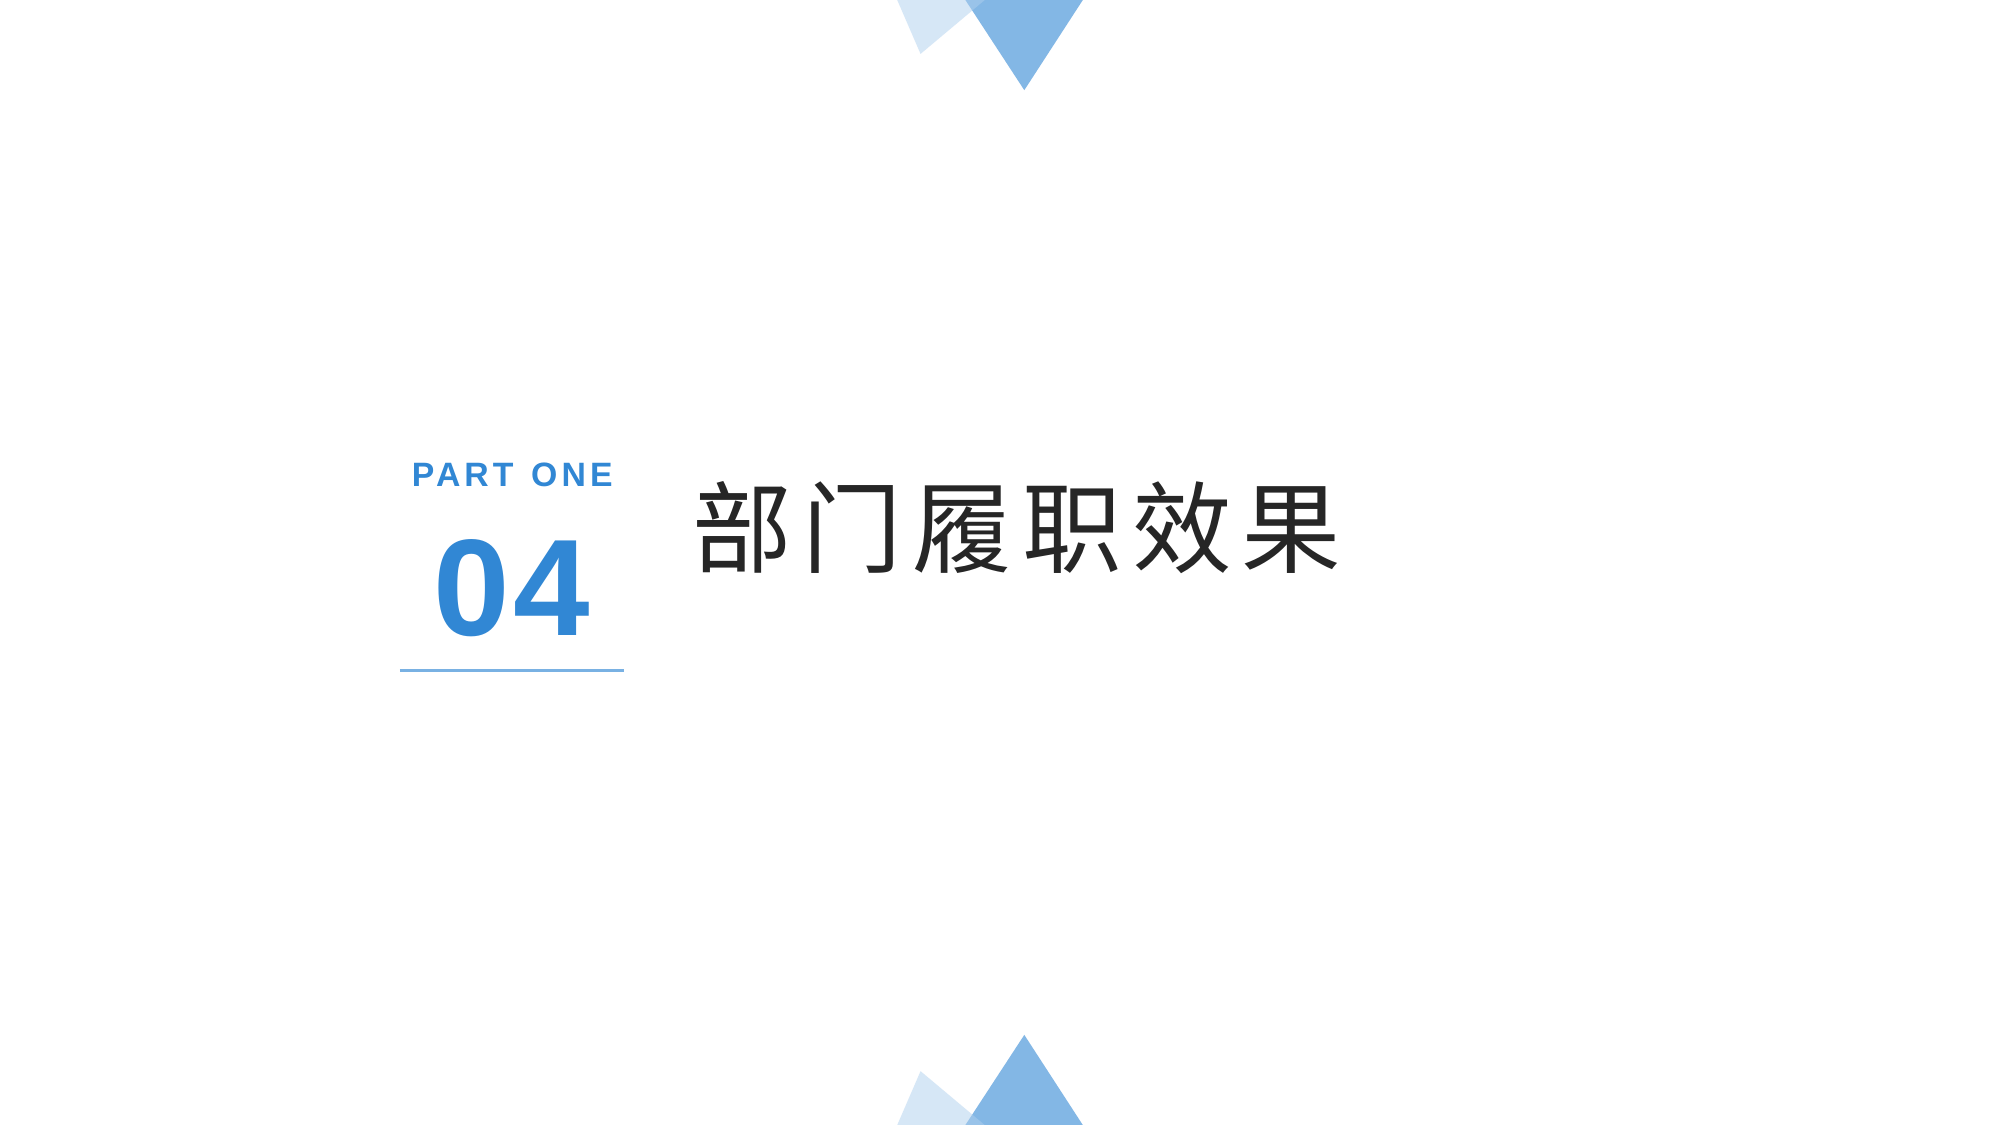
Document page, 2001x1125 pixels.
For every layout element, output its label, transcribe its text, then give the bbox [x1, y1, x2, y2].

text_box PART ONE [376, 444, 649, 501]
title 部门履职效果 [677, 456, 1624, 594]
text_box 04 [376, 501, 649, 671]
